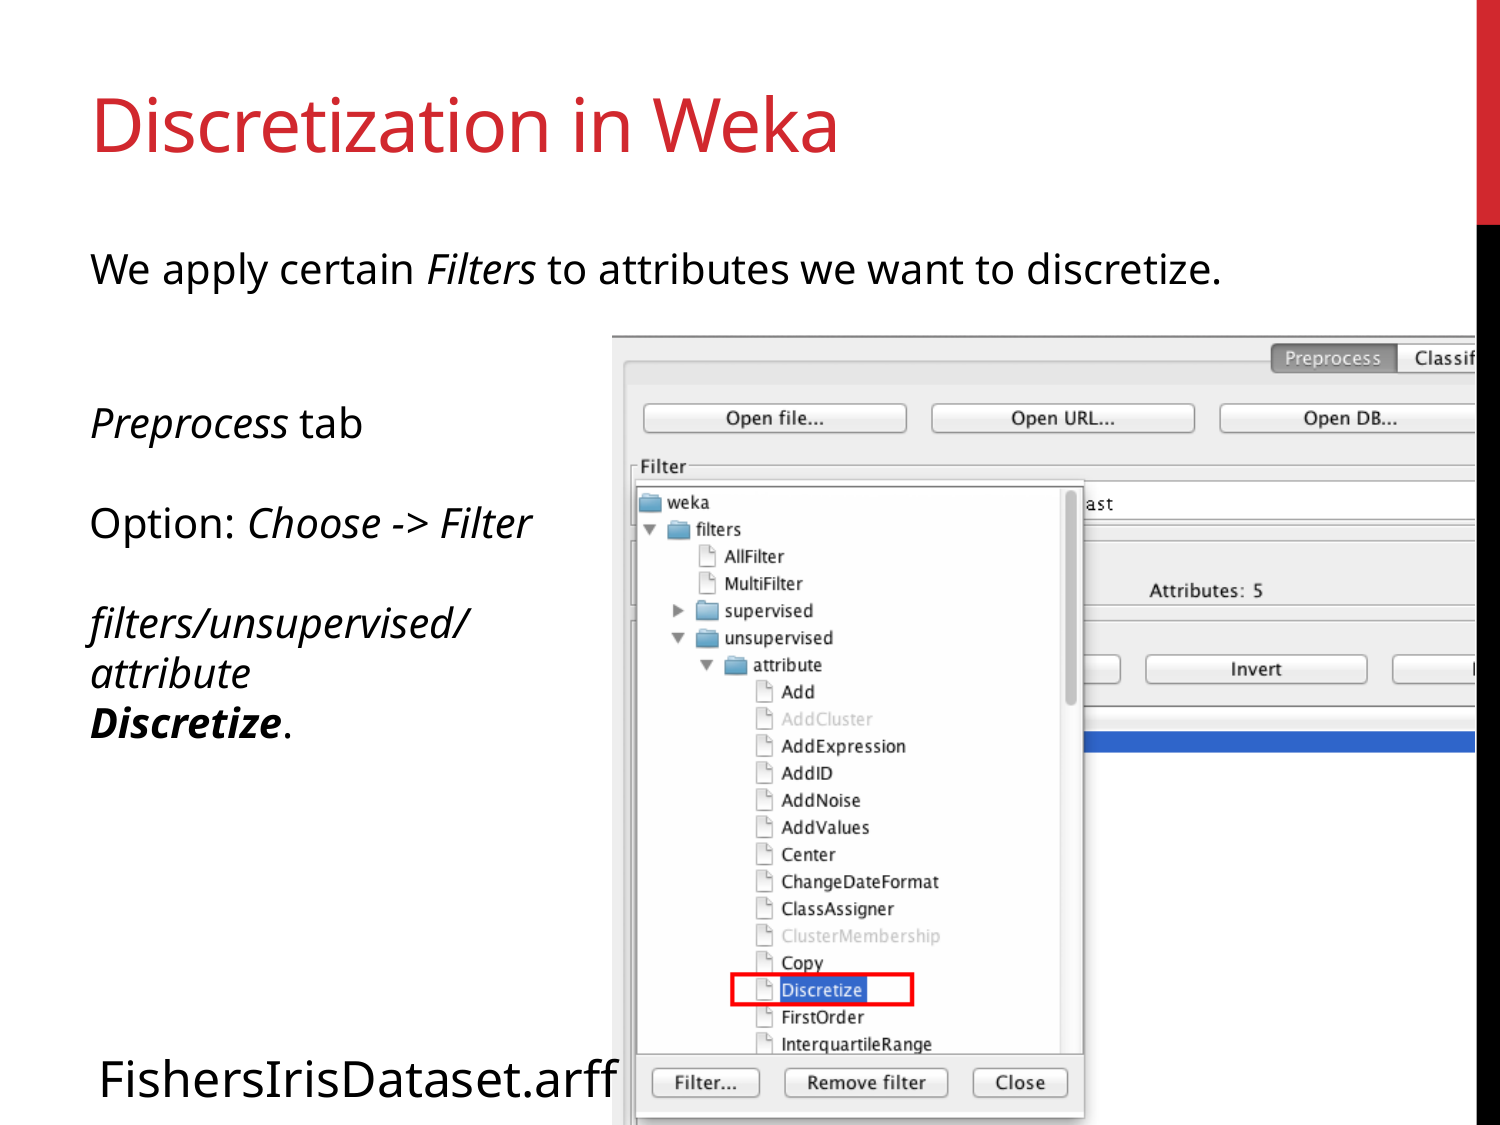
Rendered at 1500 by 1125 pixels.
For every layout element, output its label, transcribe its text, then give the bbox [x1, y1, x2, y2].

title Discretization in Weka [75, 25, 1325, 175]
list We apply certain Filters to attributes we want to discretize. [75, 235, 1325, 390]
picture [611, 334, 1476, 1125]
text_box FishersIrisDataset.arff [84, 1039, 610, 1115]
text_box Preprocess tab Option: Choose -> Filter filters/unsupervised/attribute Discretize. [75, 389, 597, 755]
